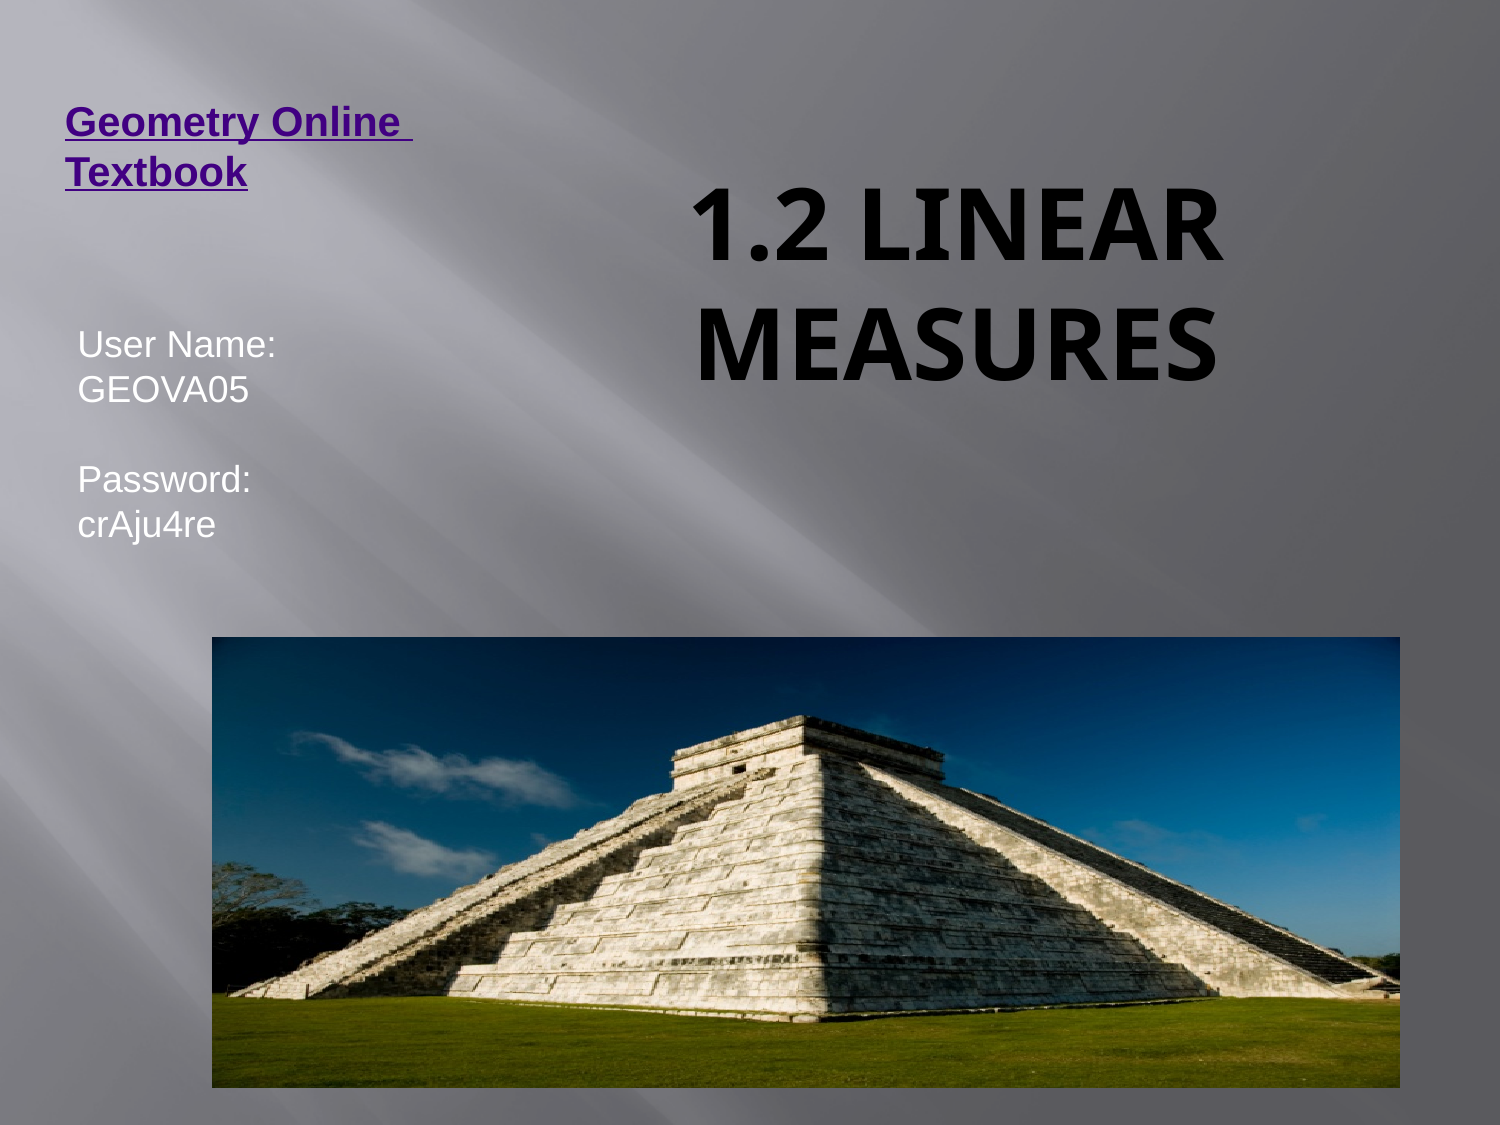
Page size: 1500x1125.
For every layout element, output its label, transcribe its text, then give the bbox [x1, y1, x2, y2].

text_box User Name: GEOVA05 Password: crAju4re [62, 312, 388, 553]
text_box Geometry Online Textbook [49, 87, 438, 203]
picture [212, 666, 220, 671]
picture [212, 637, 1401, 1088]
title 1.2 Linear Measures [562, 87, 1350, 400]
picture [950, 767, 961, 773]
